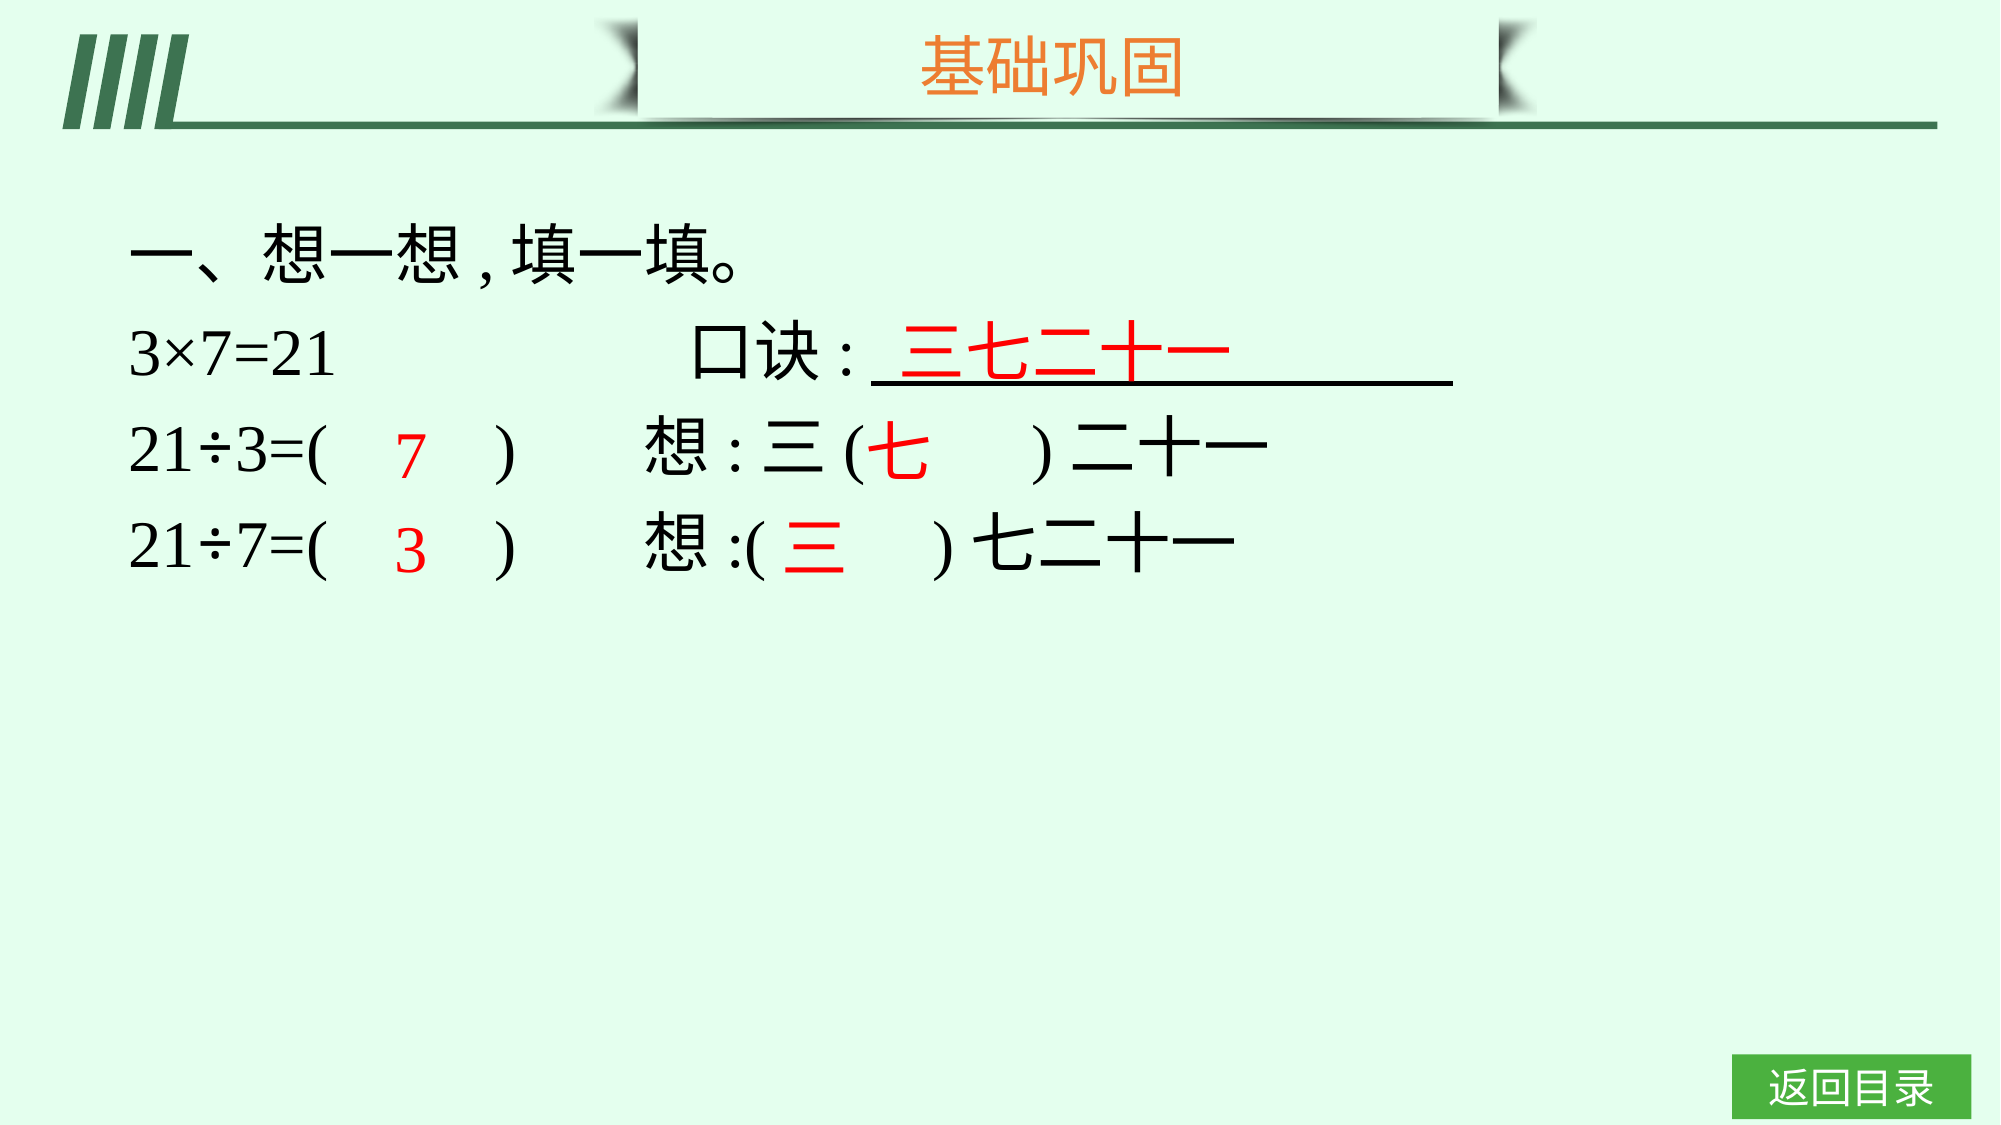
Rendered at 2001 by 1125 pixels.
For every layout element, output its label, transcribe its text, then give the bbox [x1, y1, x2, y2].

text_box 三 [766, 482, 863, 593]
text_box 3 [379, 482, 443, 594]
text_box 三七二十一 [883, 286, 1248, 398]
text_box 一、想一想,填一填。 3×7=21 口诀: 21÷3=( ) 想:三( )二十一 21÷7=( ) 想:( )七二十一 [113, 189, 1887, 588]
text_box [62, 34, 1938, 130]
text_box 七 [850, 386, 948, 498]
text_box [594, 16, 1537, 127]
text_box 7 [379, 388, 443, 482]
